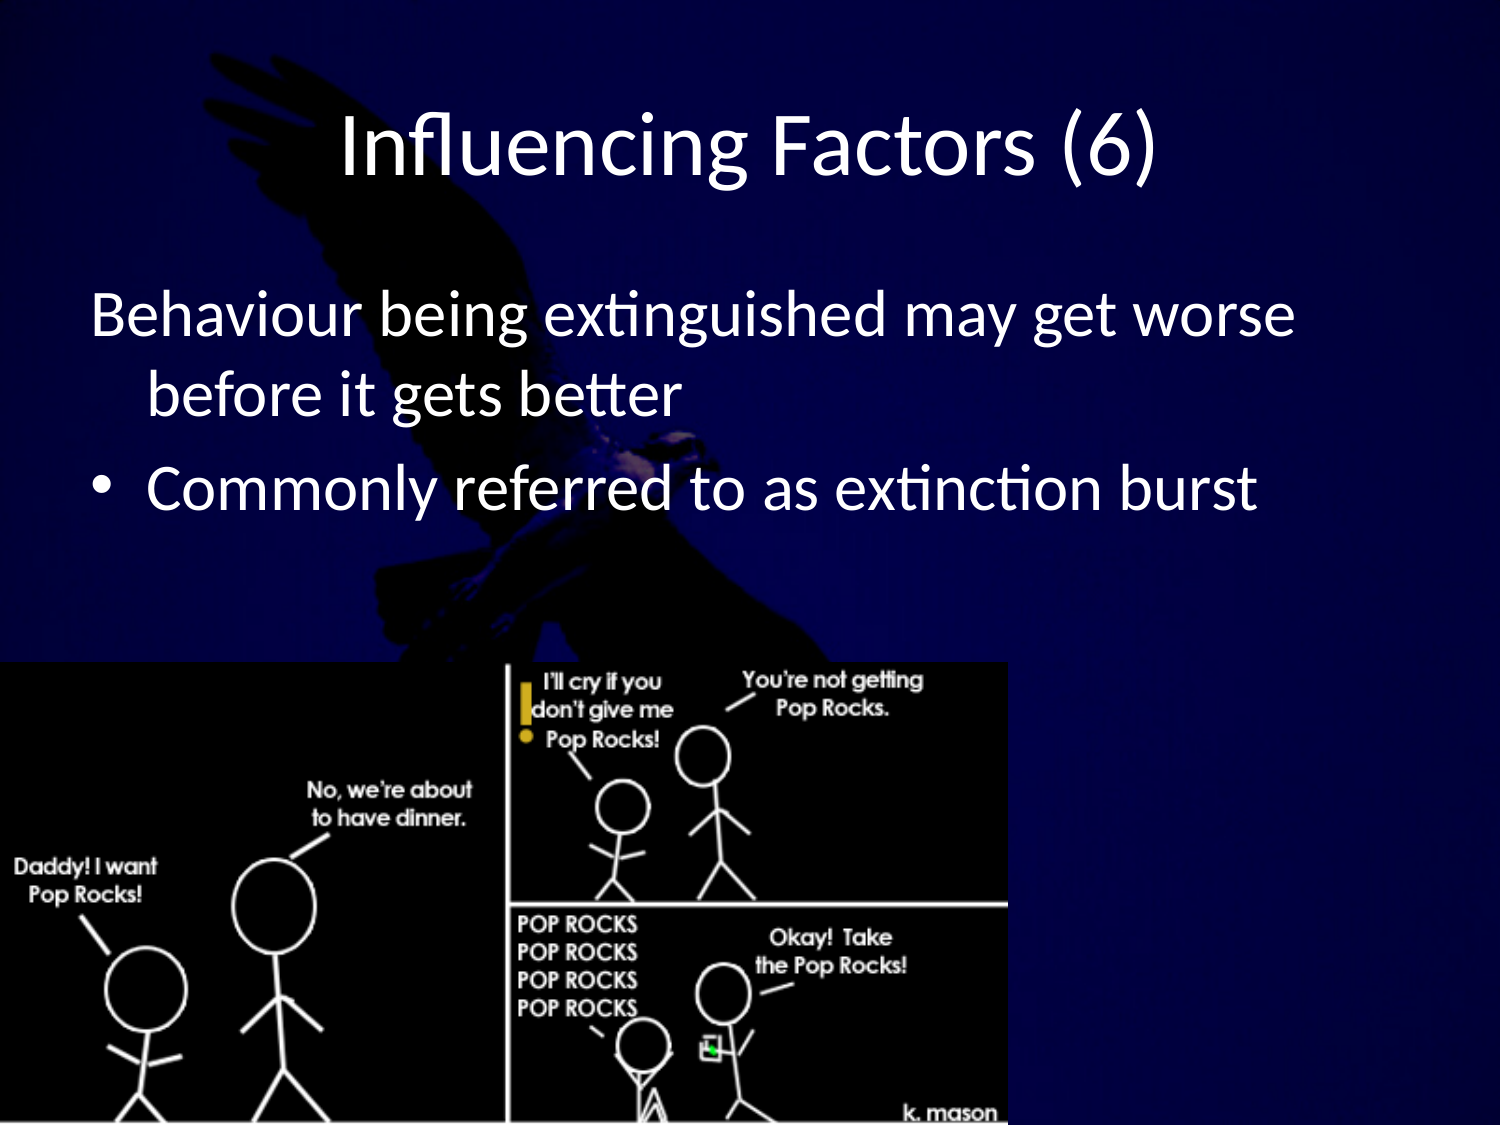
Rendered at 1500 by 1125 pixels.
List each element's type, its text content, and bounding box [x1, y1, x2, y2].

list Behaviour being extinguished may get worse before it gets better Commonly referred to as extinction burst [75, 262, 1425, 1005]
picture [0, 0, 1500, 1125]
title Influencing Factors (6) [75, 45, 1425, 233]
